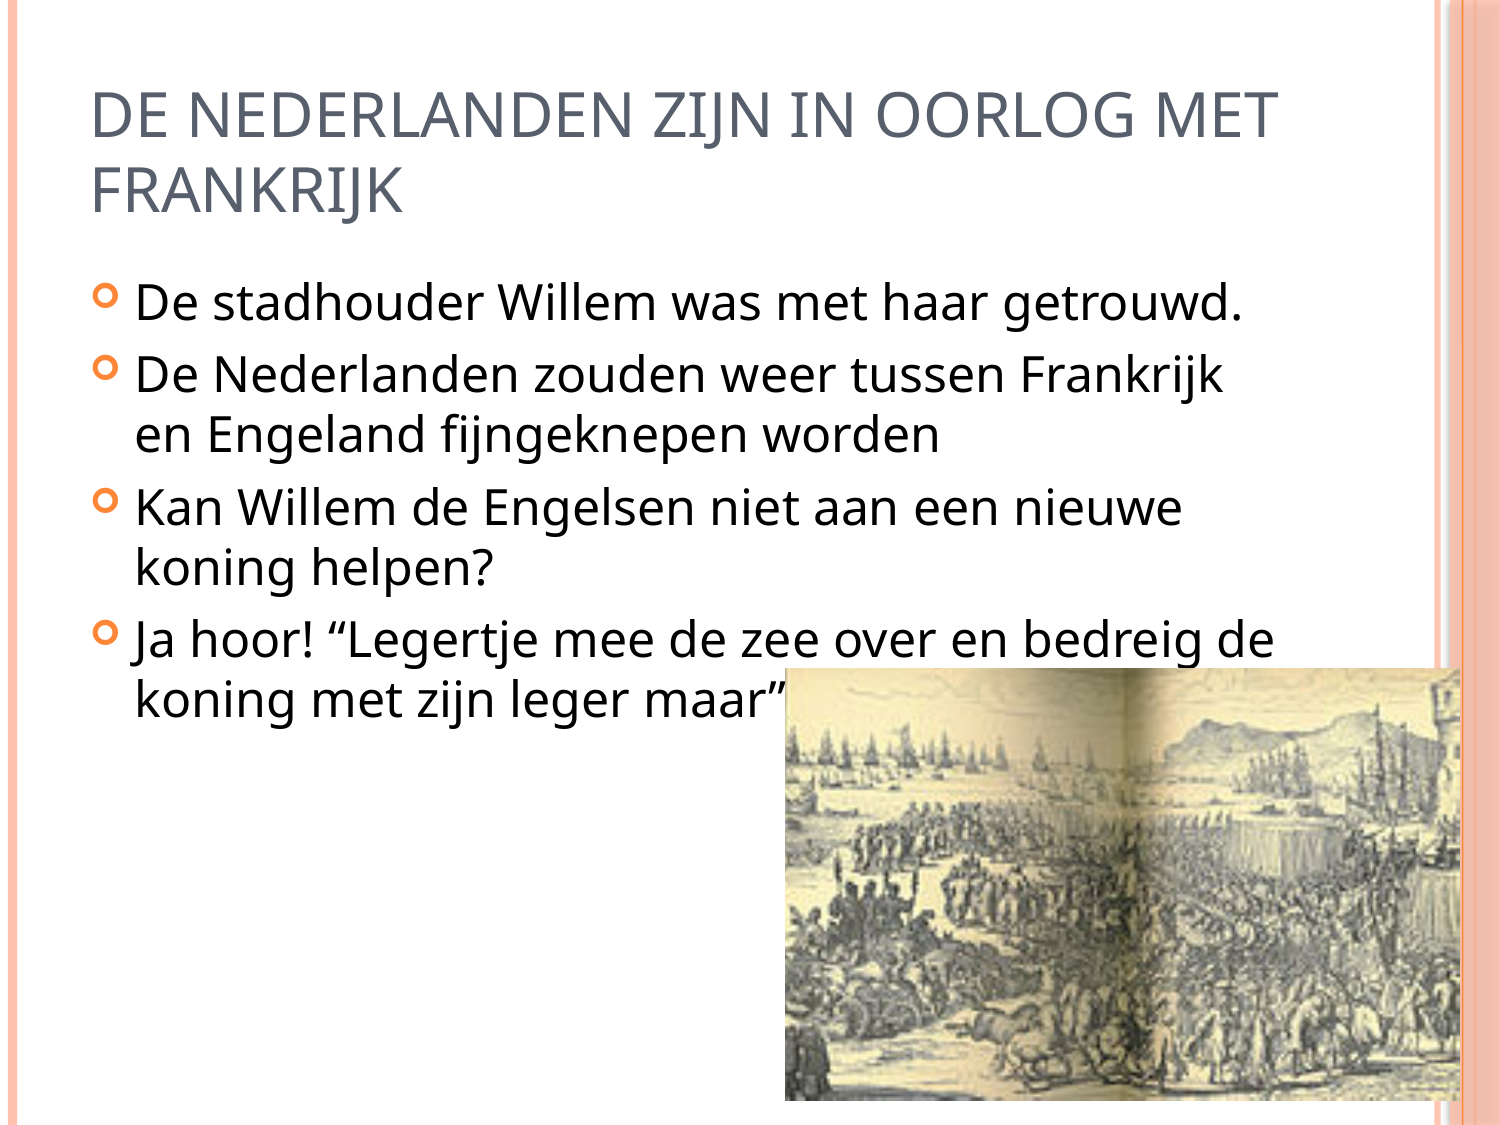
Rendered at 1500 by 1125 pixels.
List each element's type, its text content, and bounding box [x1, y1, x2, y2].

picture [784, 668, 1461, 1102]
list De stadhouder Willem was met haar getrouwd. De Nederlanden zouden weer tussen Frankrijk en Engeland fijngeknepen worden Kan Willem de Engelsen niet aan een nieuwe koning helpen? Ja hoor! “Legertje mee de zee over en bedreig de koning met zijn leger maar” [75, 262, 1300, 1062]
title De Nederlanden zijn in oorlog met Frankrijk [75, 45, 1300, 233]
